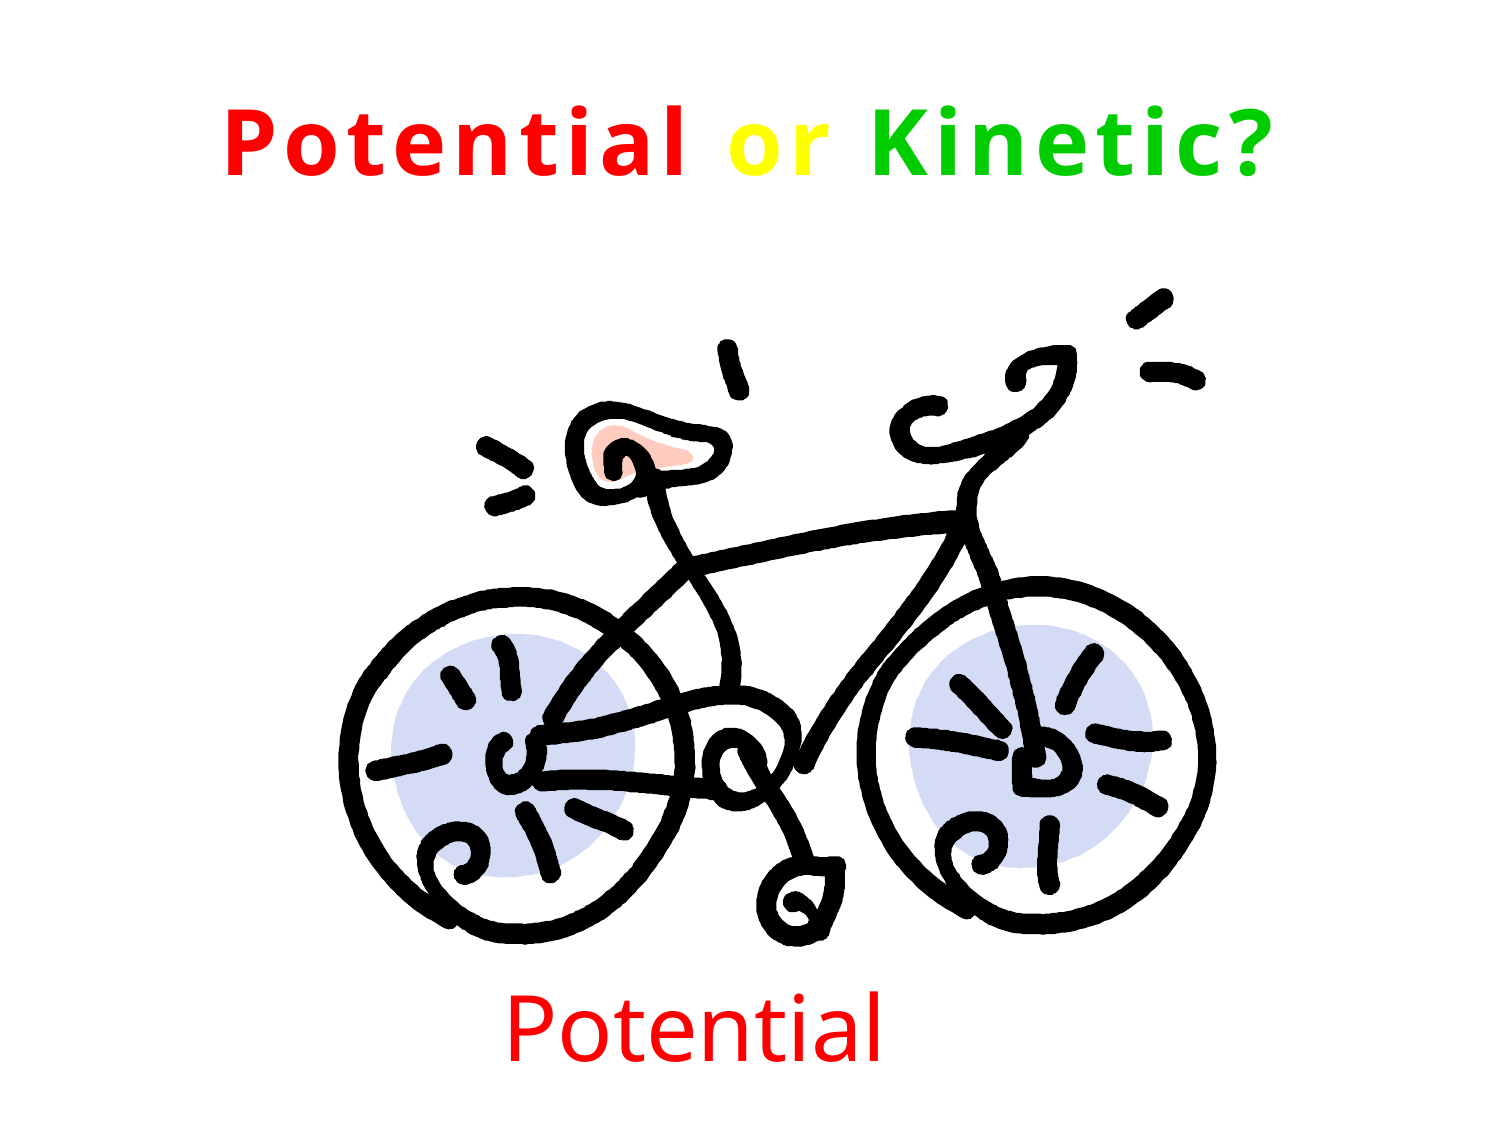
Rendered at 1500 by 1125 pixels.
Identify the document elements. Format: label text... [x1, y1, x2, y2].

title Potential or Kinetic? [74, 44, 1426, 233]
text_box Potential [487, 962, 1388, 1088]
picture [324, 274, 1231, 960]
